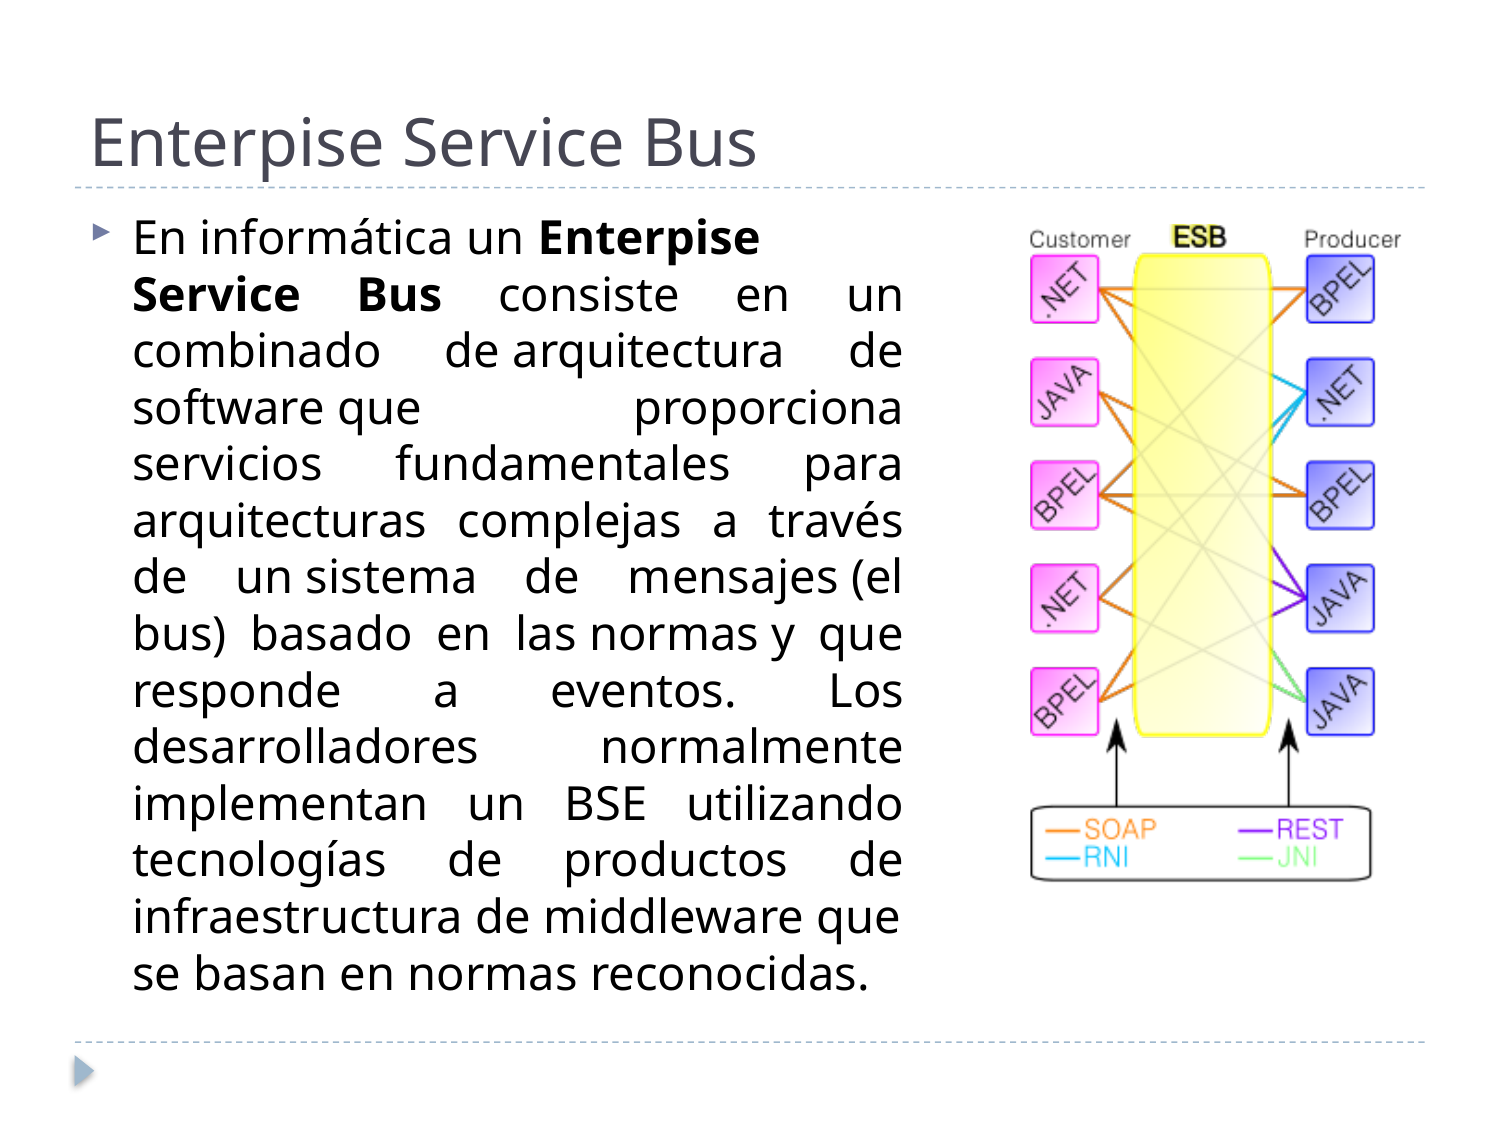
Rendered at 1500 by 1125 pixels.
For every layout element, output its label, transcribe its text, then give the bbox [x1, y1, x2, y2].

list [1029, 224, 1403, 884]
list En informática un Enterpise Service Bus consiste en un combinado de arquitectura de software que proporciona servicios fundamentales para arquitecturas complejas a través de un sistema de mensajes (el bus) basado en las normas y que responde a eventos. Los desarrolladores normalmente implementan un BSE utilizando tecnologías de productos de infraestructura de middleware que se basan en normas reconocidas. [75, 200, 921, 1010]
title Enterpise Service Bus [75, 37, 1425, 188]
